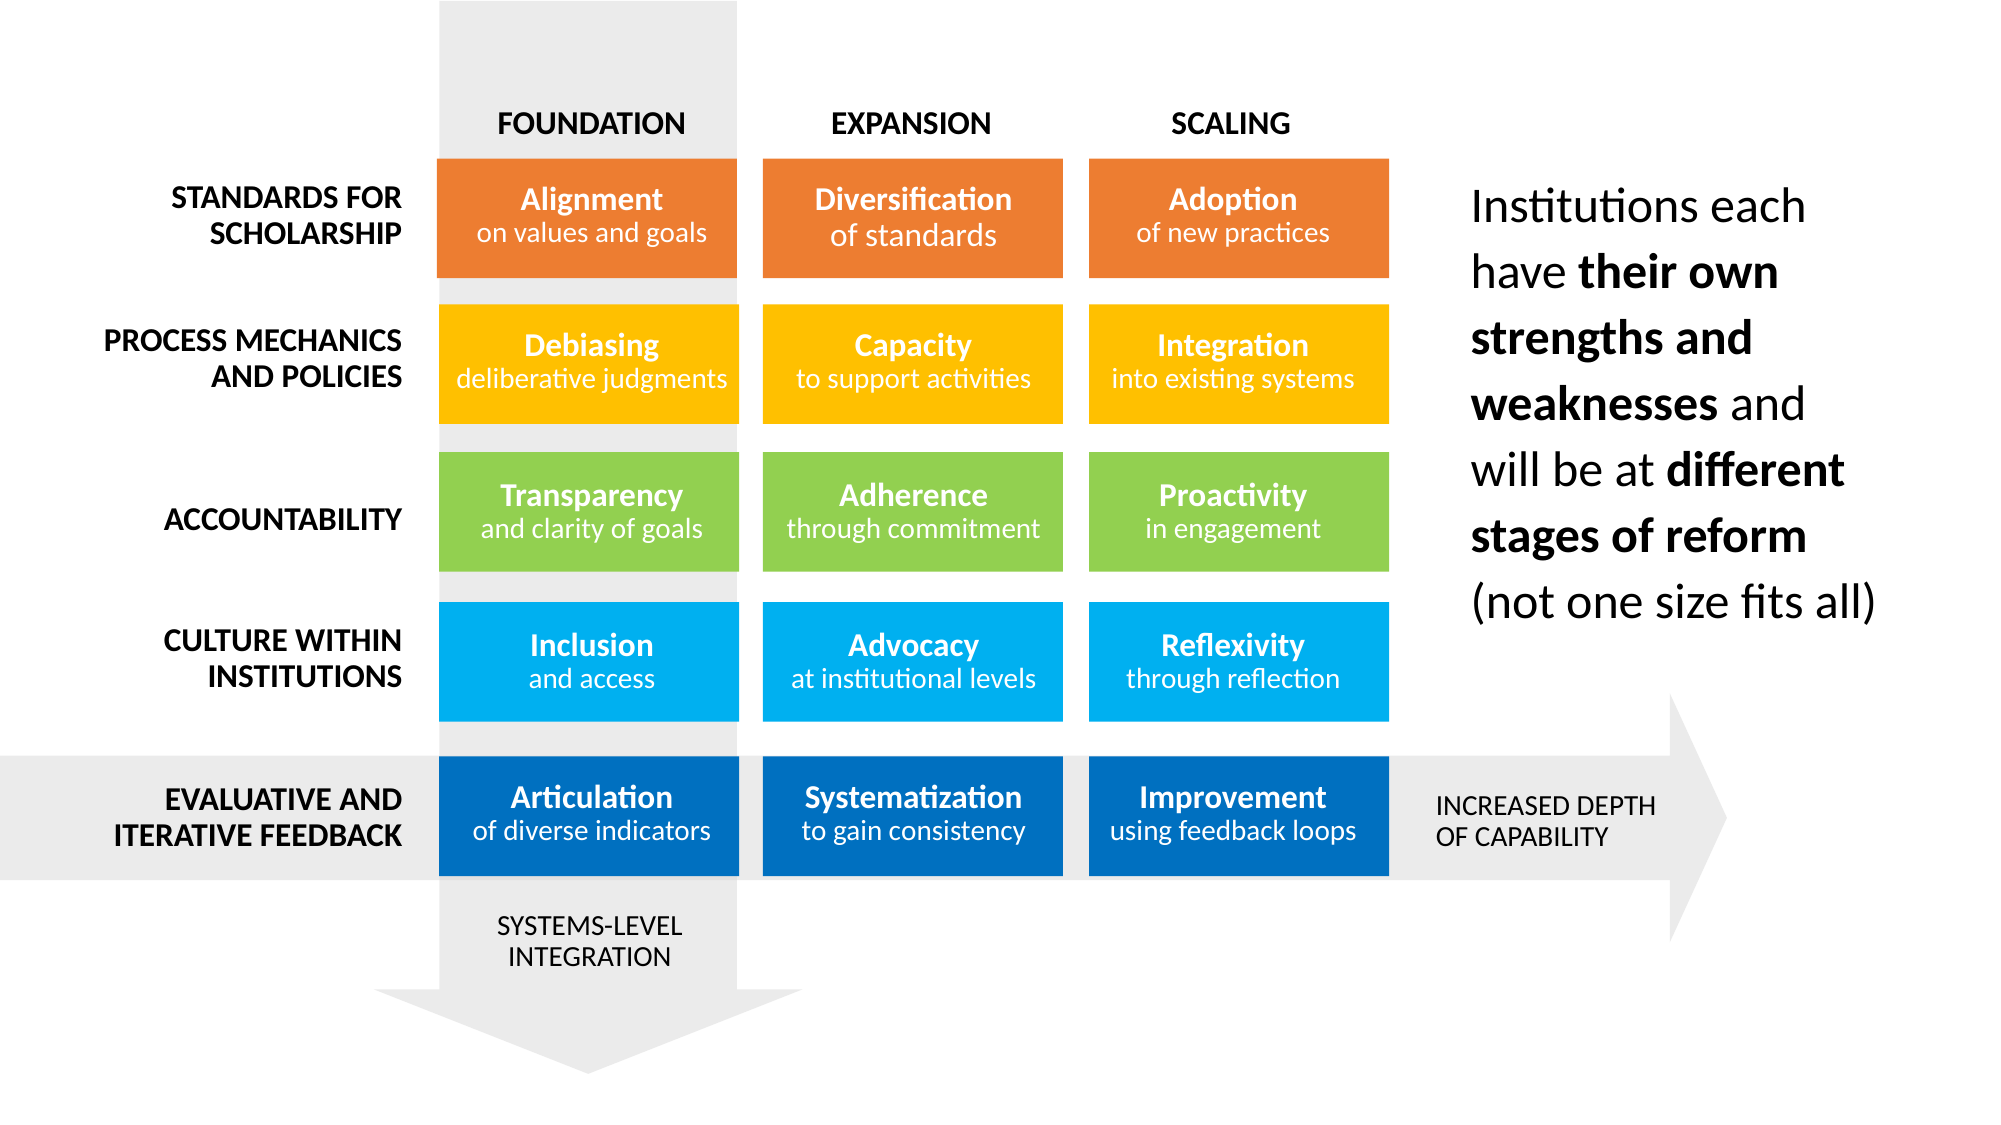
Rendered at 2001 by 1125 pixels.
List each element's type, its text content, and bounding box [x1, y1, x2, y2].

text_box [436, 158, 1390, 876]
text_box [19, 172, 418, 863]
text_box FOUNDATION [479, 89, 705, 149]
text_box [0, 692, 1729, 943]
text_box INCREASED DEPTH OF CAPABILITY [1421, 782, 1696, 861]
text_box SCALING [1118, 89, 1344, 149]
text_box [373, 882, 803, 1075]
text_box EXPANSION [799, 89, 1024, 149]
text_box SYSTEMS-LEVEL INTEGRATION [477, 902, 703, 981]
text_box [438, 0, 738, 158]
text_box Institutions each have their own strengths and weaknesses and will be at different stages of reform (not one size fits all) [1455, 159, 1901, 636]
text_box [438, 174, 1385, 856]
